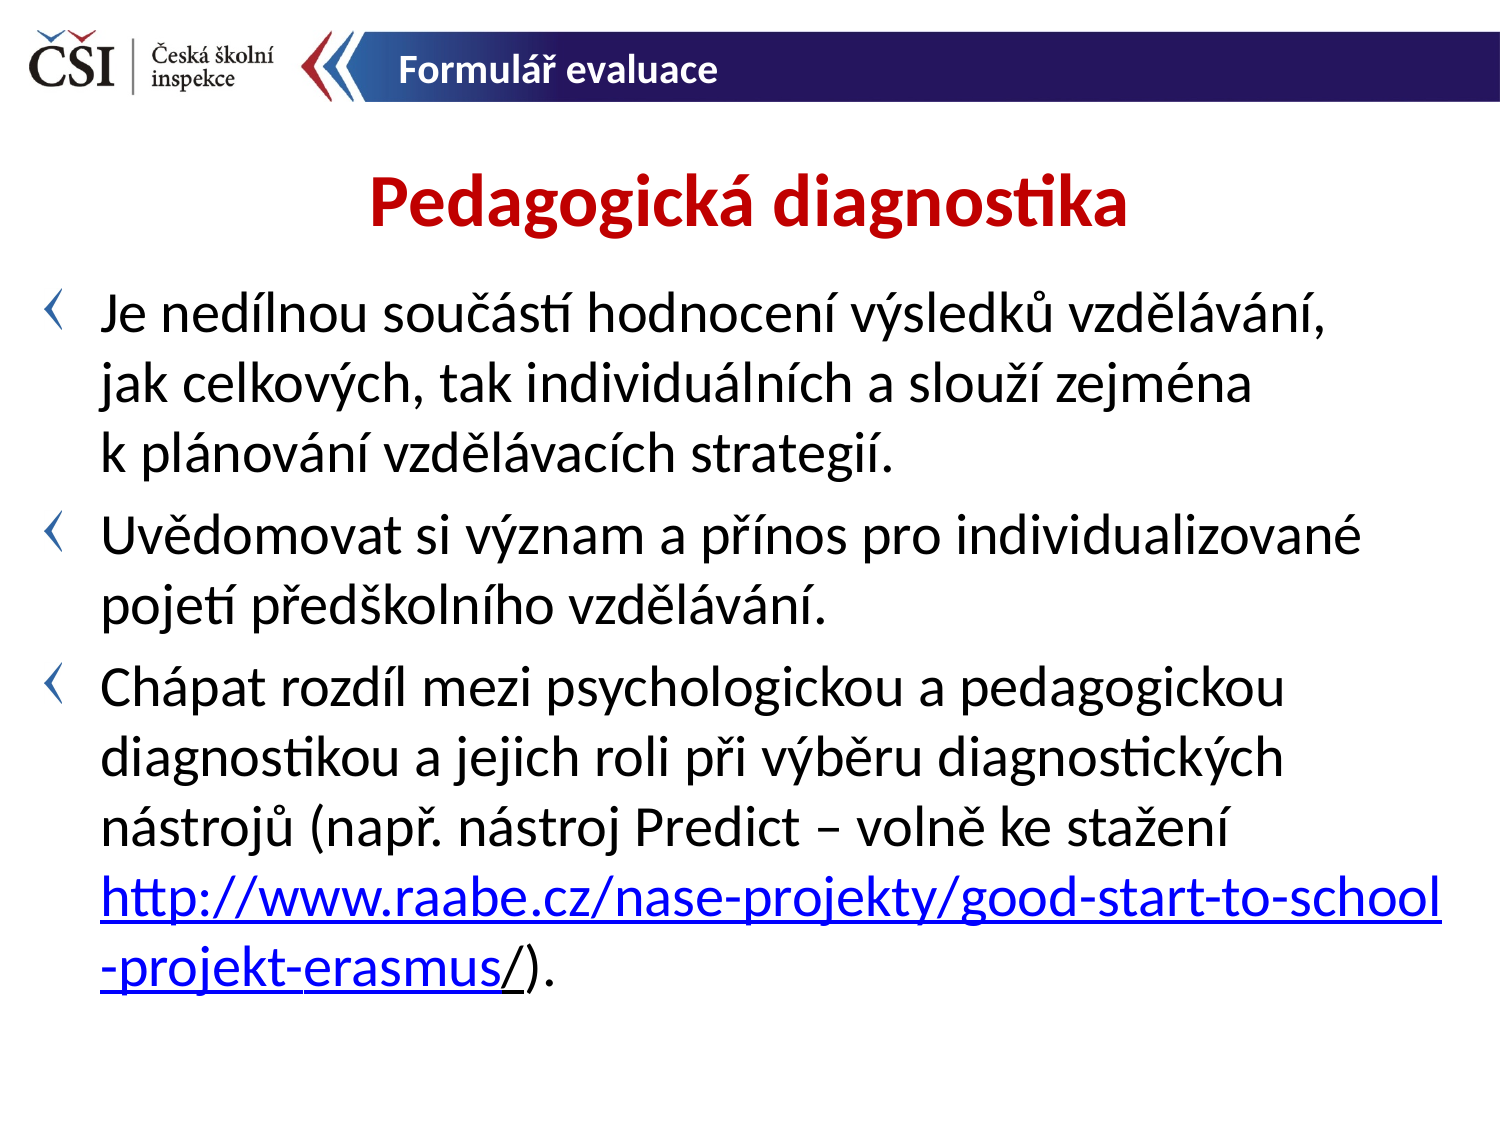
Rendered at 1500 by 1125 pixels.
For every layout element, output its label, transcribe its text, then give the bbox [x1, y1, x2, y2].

picture [44, 288, 62, 330]
text_box Formulář evaluace [383, 33, 901, 100]
list Je nedílnou součástí hodnocení výsledků vzdělávání, jak celkových, tak individuálních a slouží zejména k plánování vzdělávacích strategií. Uvědomovat si význam a přínos pro individualizované pojetí předškolního vzdělávání. Chápat rozdíl mezi psychologickou a pedagogickou diagnostikou a jejich roli při výběru diagnostických nástrojů (např. nástroj Predict – volně ke stažení http://www.raabe.cz/nase-projekty/good-start-to-school-projekt-erasmus/). [29, 268, 1471, 1059]
picture [44, 510, 62, 552]
picture [29, 30, 1500, 102]
list Pedagogická diagnostika [29, 125, 1471, 268]
picture [44, 662, 62, 704]
